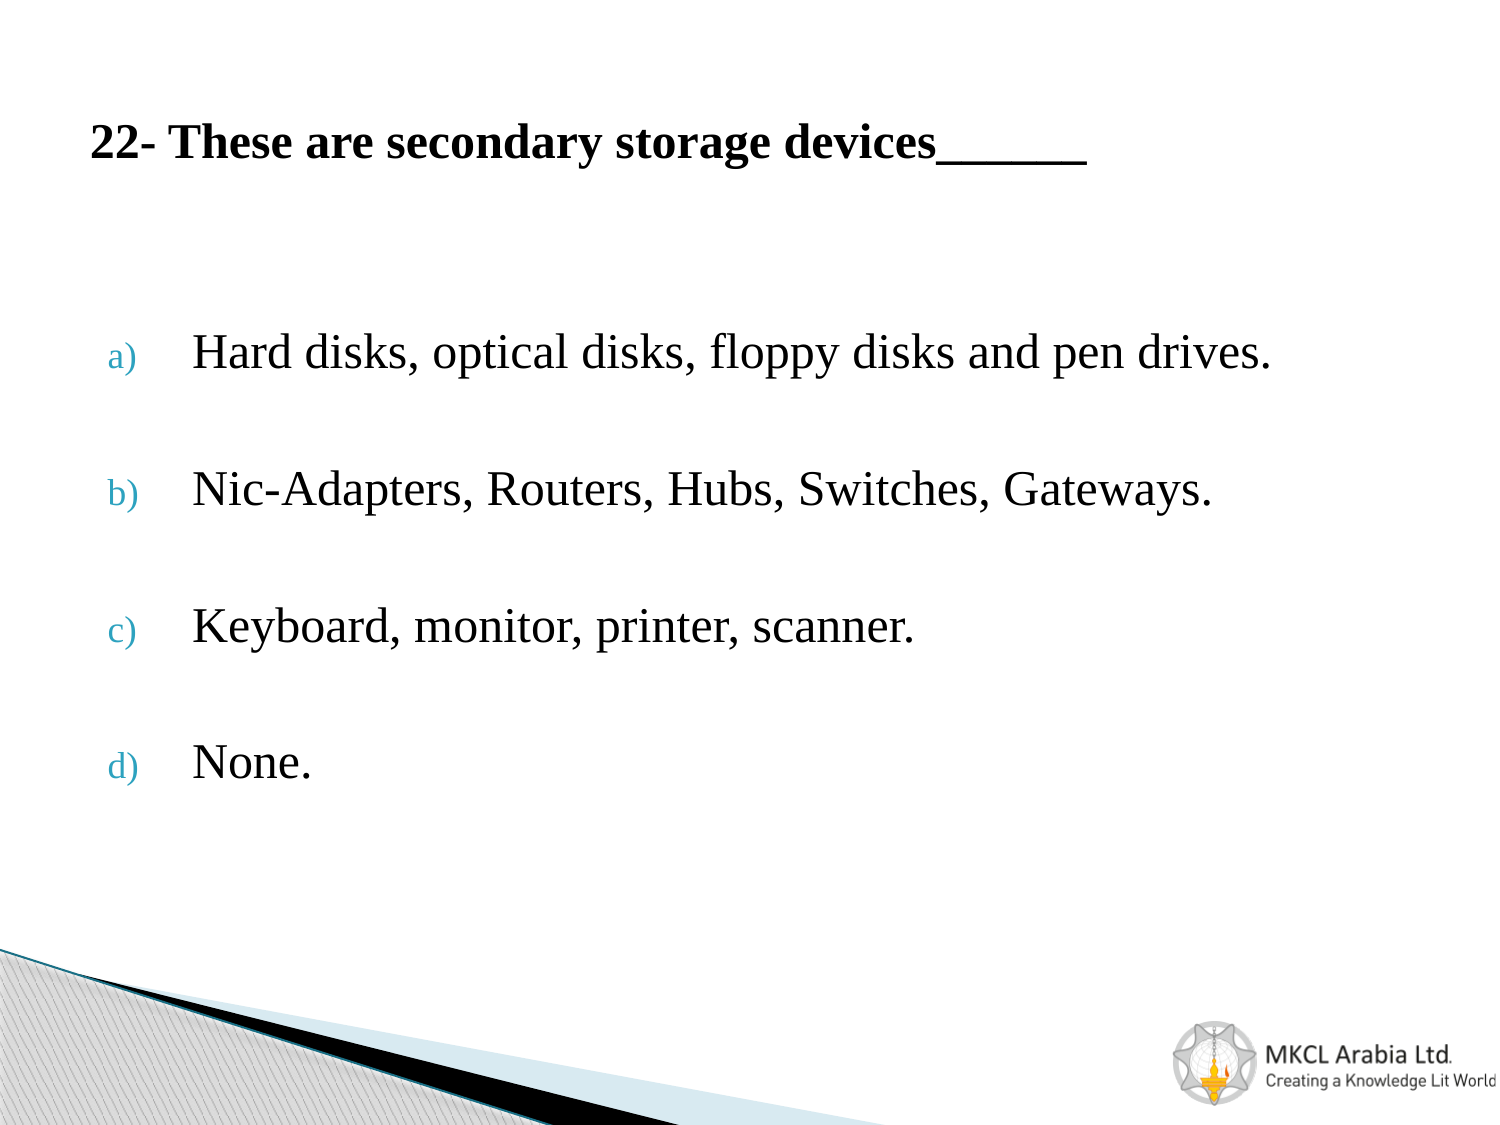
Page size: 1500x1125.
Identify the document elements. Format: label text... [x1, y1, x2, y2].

title 22- These are secondary storage devices______ [75, 45, 1425, 233]
picture [1172, 1021, 1496, 1106]
list Hard disks, optical disks, floppy disks and pen drives. Nic-Adapters, Routers, Hubs, Switches, Gateways. Keyboard, monitor, printer, scanner. None. [75, 243, 1425, 986]
